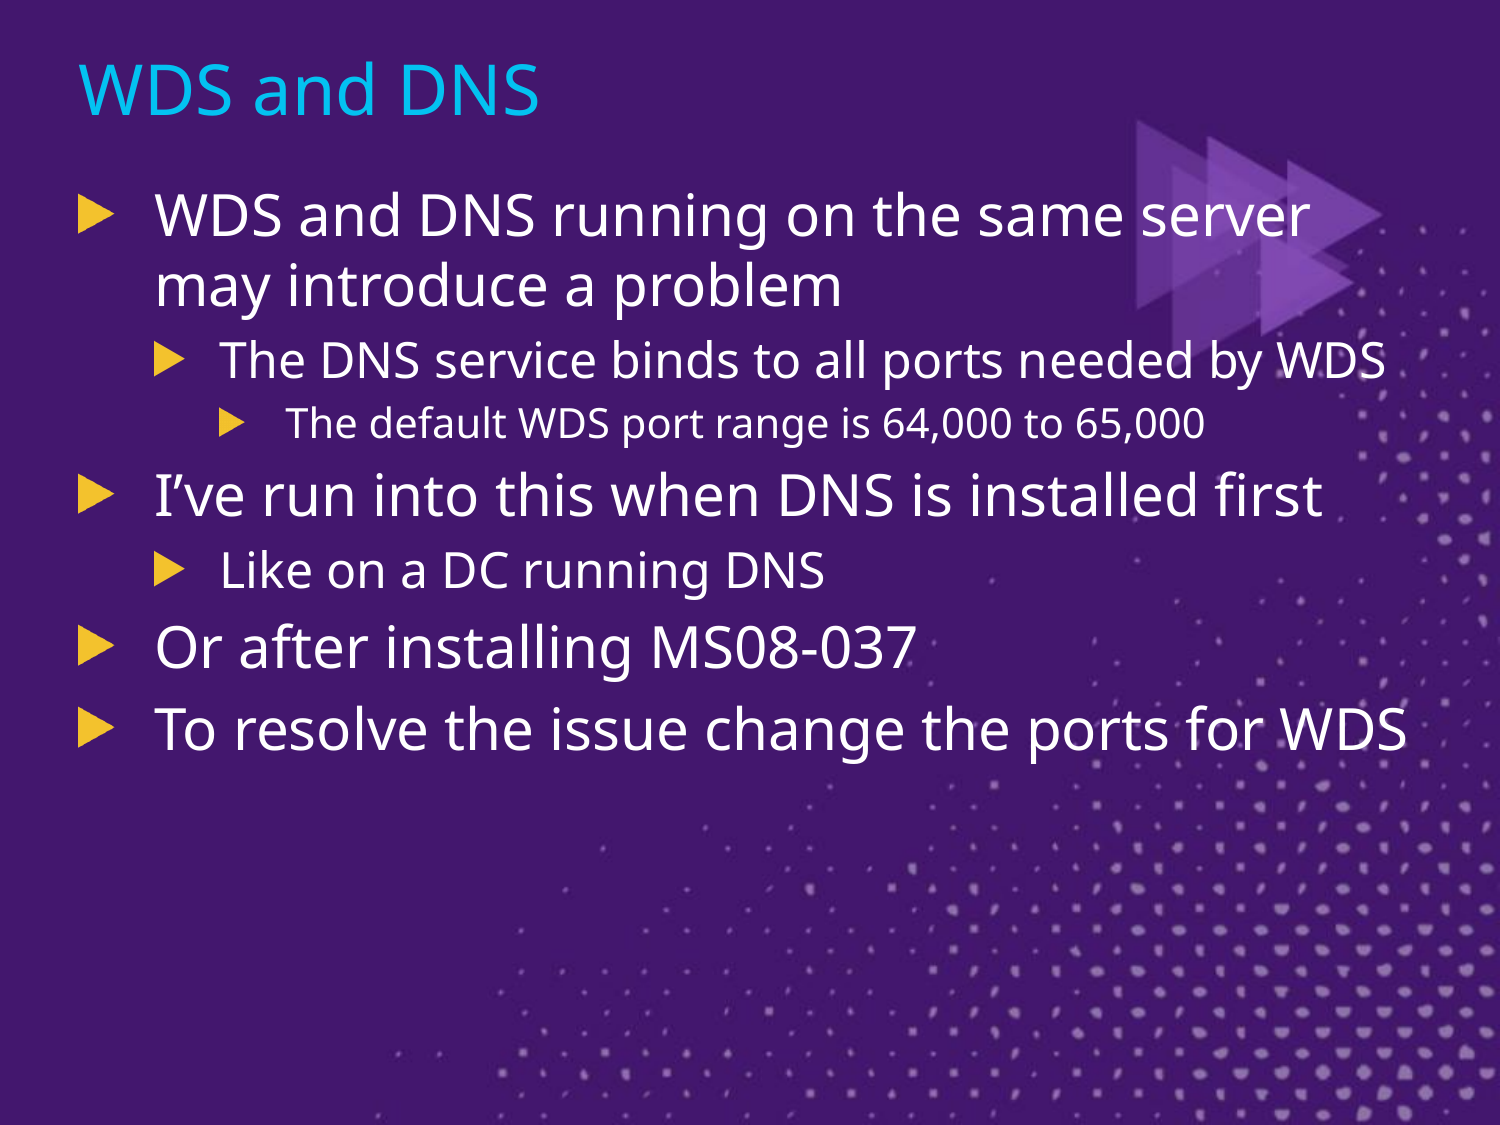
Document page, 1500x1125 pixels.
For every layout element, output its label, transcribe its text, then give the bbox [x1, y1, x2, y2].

picture [0, 0, 1500, 1125]
title WDS and DNS [63, 37, 1436, 138]
list WDS and DNS running on the same server may introduce a problem The DNS service binds to all ports needed by WDS The default WDS port range is 64,000 to 65,000 I’ve run into this when DNS is installed first Like on a DC running DNS Or after installing MS08-037 To resolve the issue change the ports for WDS [63, 171, 1436, 806]
